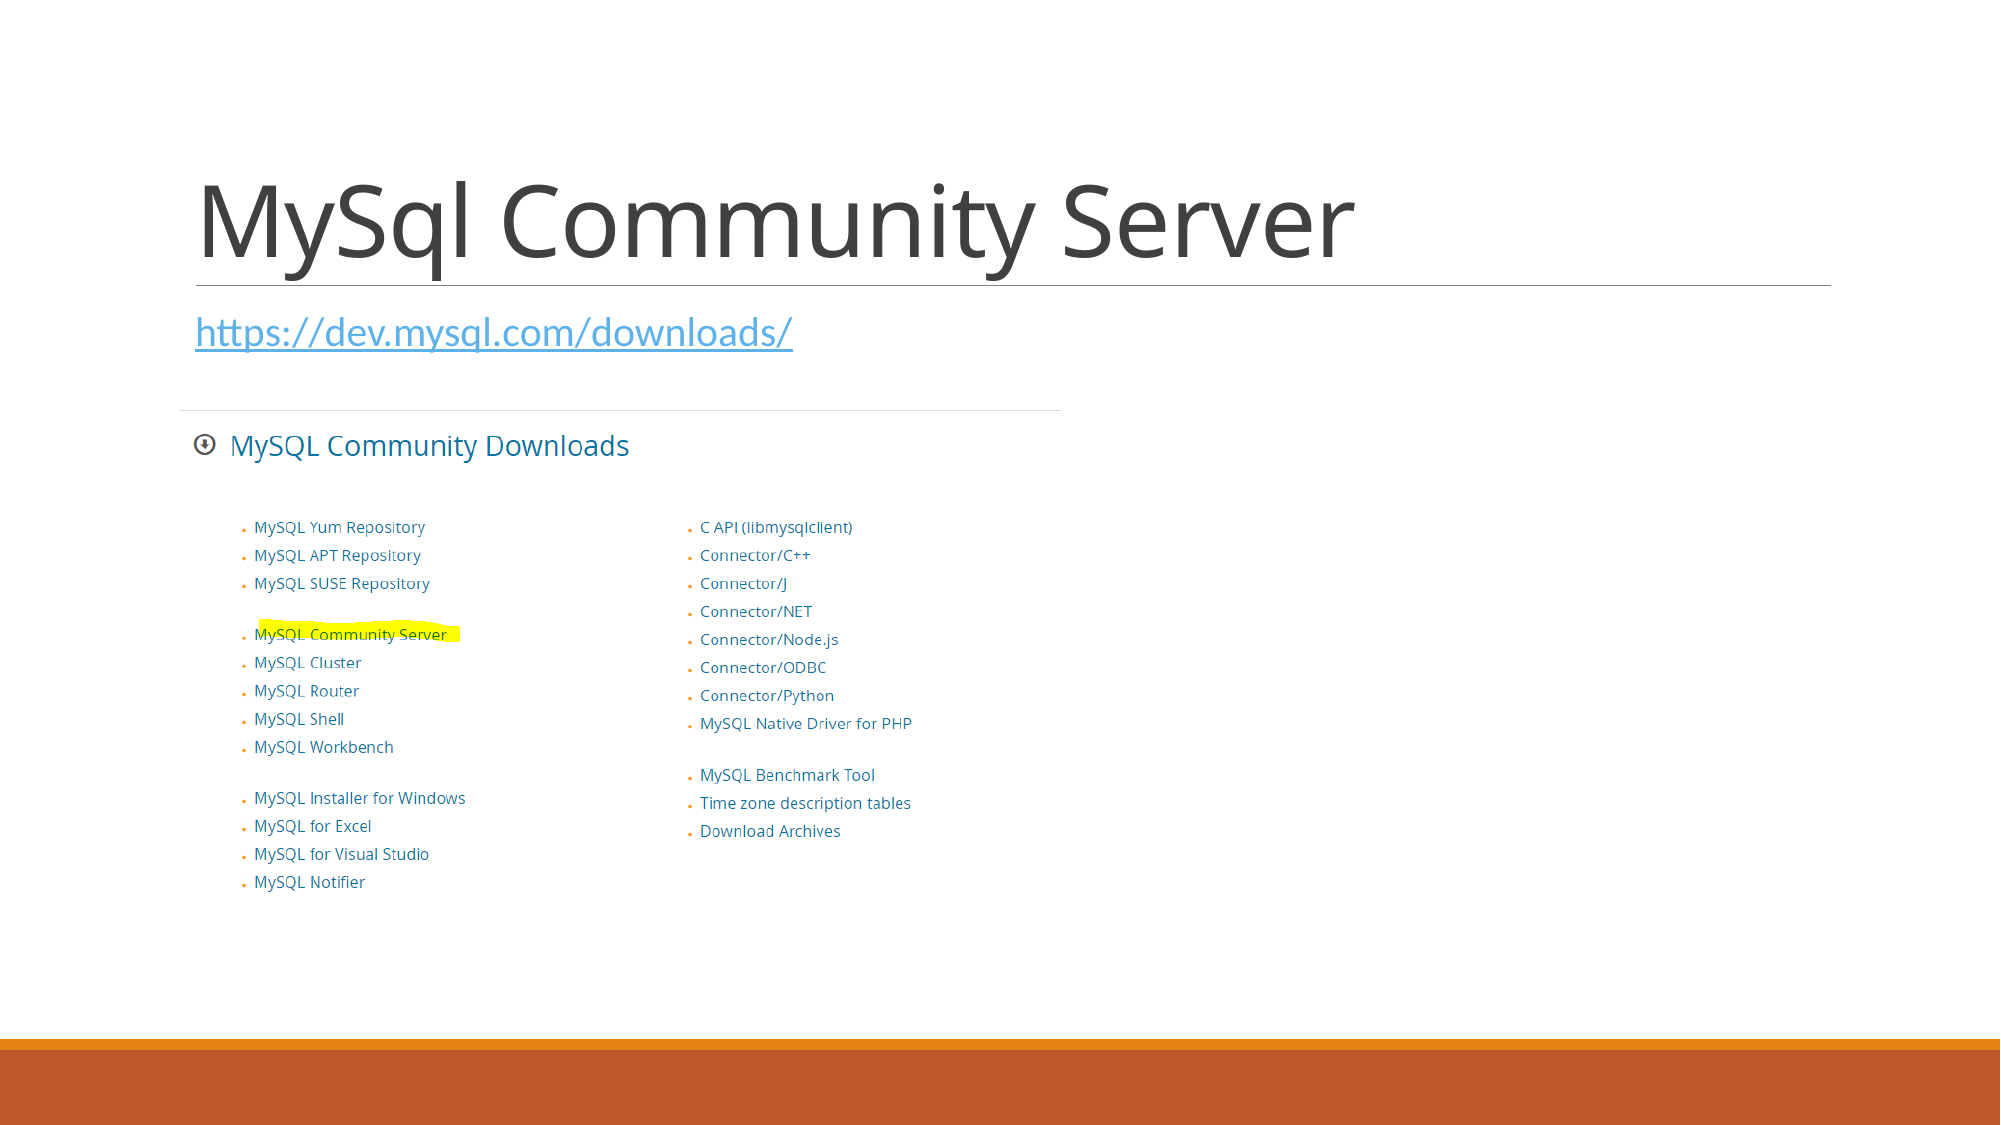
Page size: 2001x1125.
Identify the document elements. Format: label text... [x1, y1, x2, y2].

list https://dev.mysql.com/downloads/ [180, 302, 1830, 963]
title MySql Community Server [180, 47, 1830, 285]
picture [179, 408, 1062, 928]
